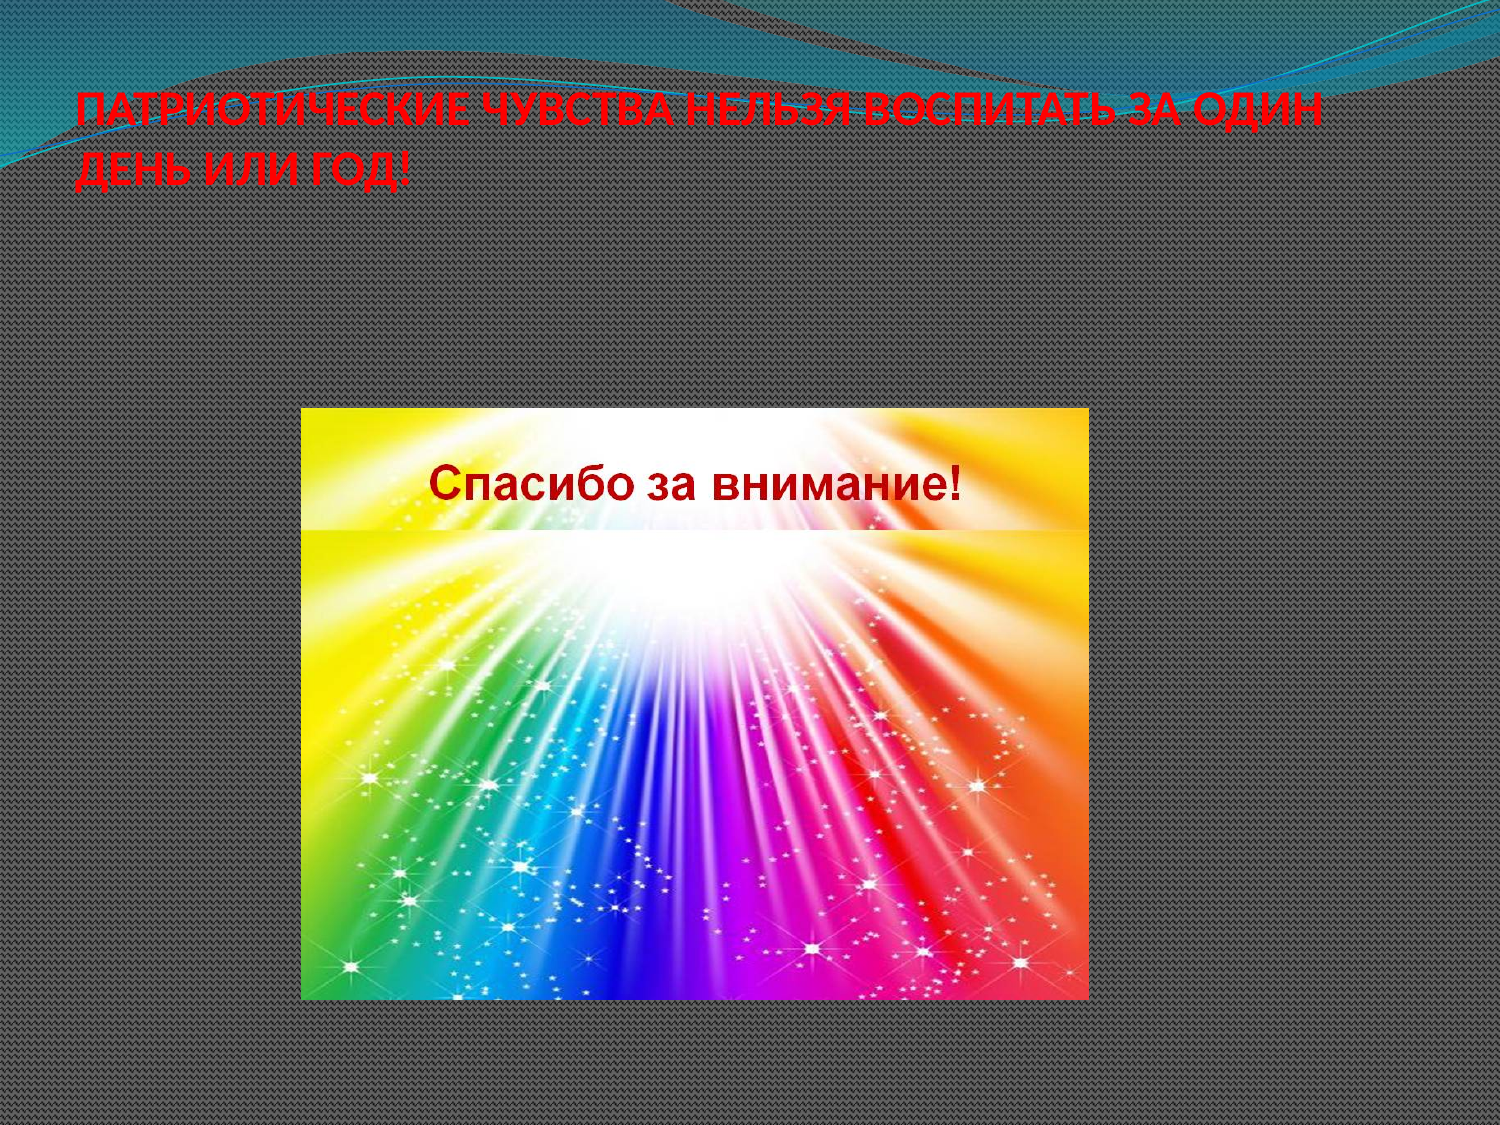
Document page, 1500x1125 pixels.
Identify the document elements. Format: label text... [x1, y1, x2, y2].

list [300, 408, 1089, 1000]
title ПАТРИОТИЧЕСКИЕ ЧУВСТВА НЕЛЬЗЯ ВОСПИТАТЬ ЗА ОДИН ДЕНЬ ИЛИ ГОД! [75, 115, 1425, 256]
